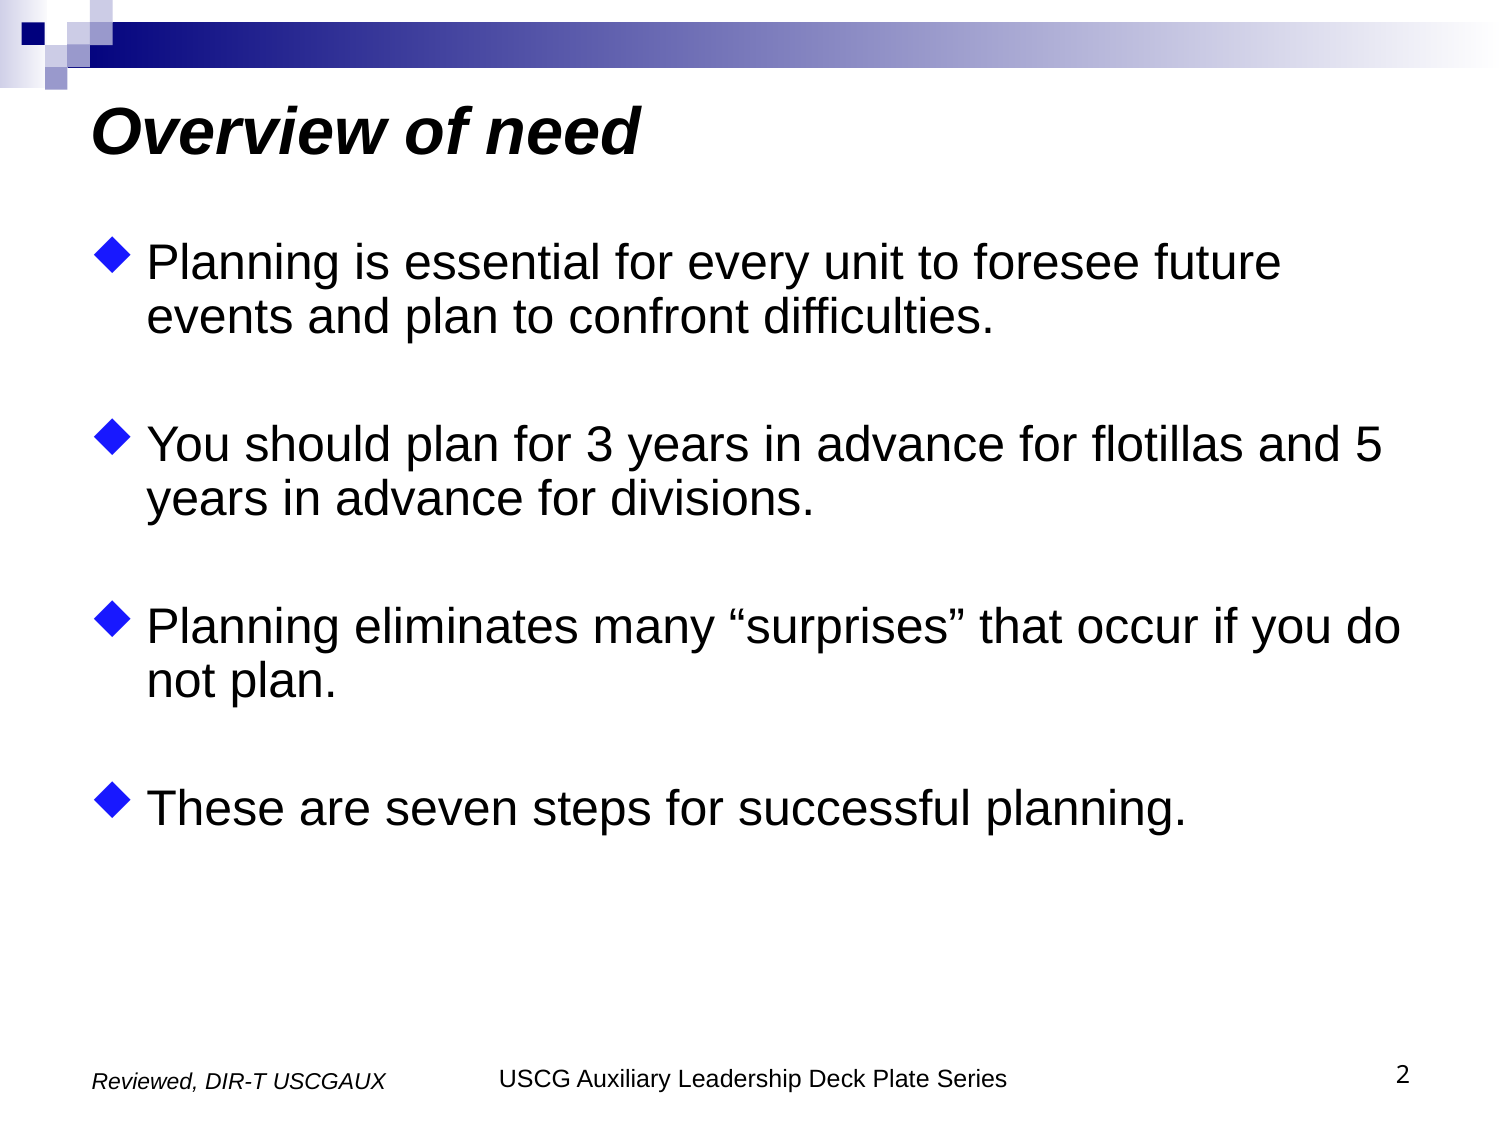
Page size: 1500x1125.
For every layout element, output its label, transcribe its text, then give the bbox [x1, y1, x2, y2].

text_box Reviewed, DIR-T USCGAUX [76, 1058, 402, 1102]
title Overview of need [75, 75, 1425, 181]
footer USCG Auxiliary Leadership Deck Plate Series [467, 1067, 1041, 1100]
slide_number 2 [1074, 1025, 1425, 1100]
list Planning is essential for every unit to foresee future events and plan to confront difficulties. You should plan for 3 years in advance for flotillas and 5 years in advance for divisions. Planning eliminates many “surprises” that occur if you do not plan. These are seven steps for successful planning. [75, 228, 1425, 960]
